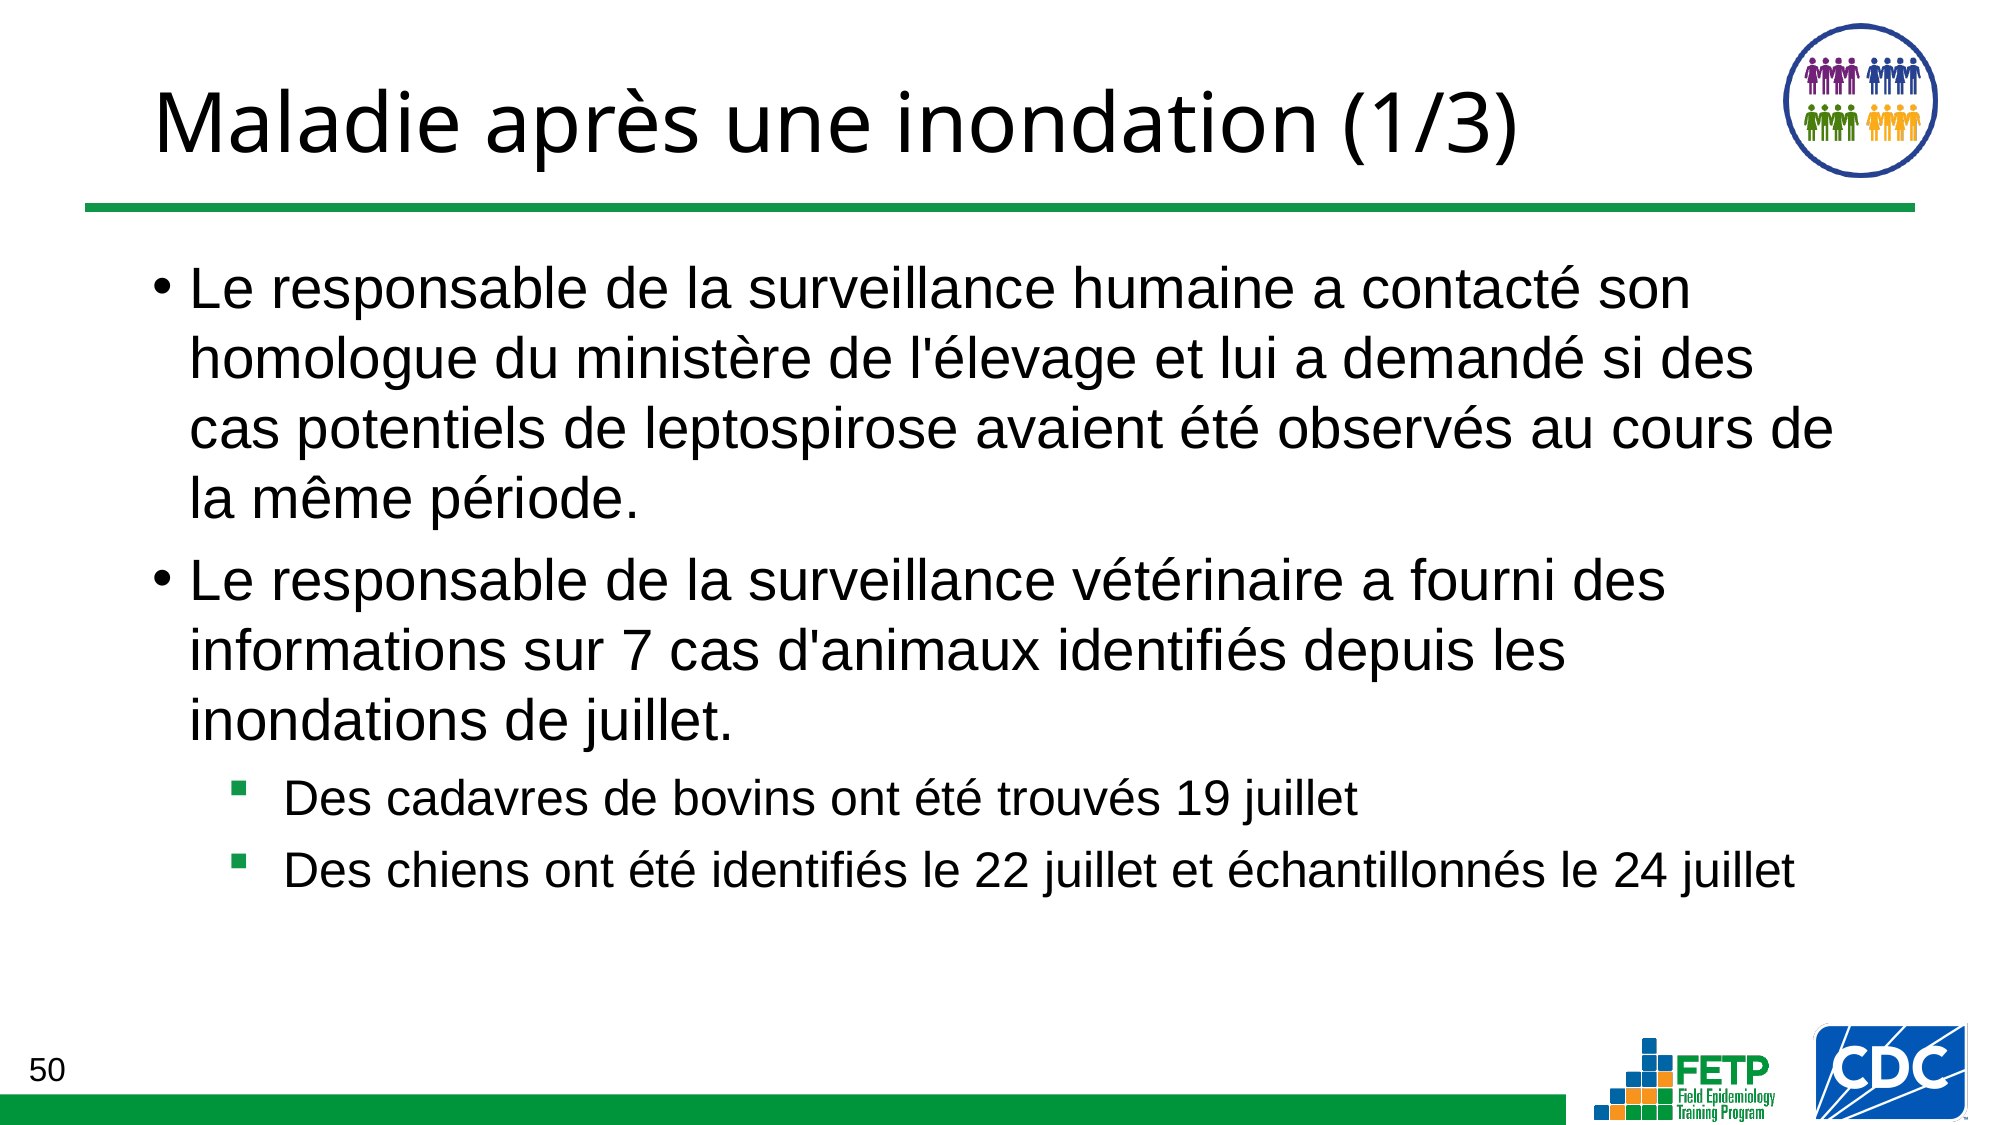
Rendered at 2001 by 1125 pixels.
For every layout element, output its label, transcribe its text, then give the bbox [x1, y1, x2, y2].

picture [1594, 1038, 1775, 1122]
picture [1813, 1023, 1968, 1122]
title Maladie après une inondation (1/3) [137, 73, 1738, 205]
picture [1783, 23, 1938, 178]
list Le responsable de la surveillance humaine a contacté son homologue du ministère de l'élevage et lui a demandé si des cas potentiels de leptospirose avaient été observés au cours de la même période. Le responsable de la surveillance vétérinaire a fourni des informations sur 7 cas d'animaux identifiés depuis les inondations de juillet. Des cadavres de bovins ont été trouvés 19 juillet Des chiens ont été identifiés le 22 juillet et échantillonnés le 24 juillet [137, 242, 1863, 1004]
